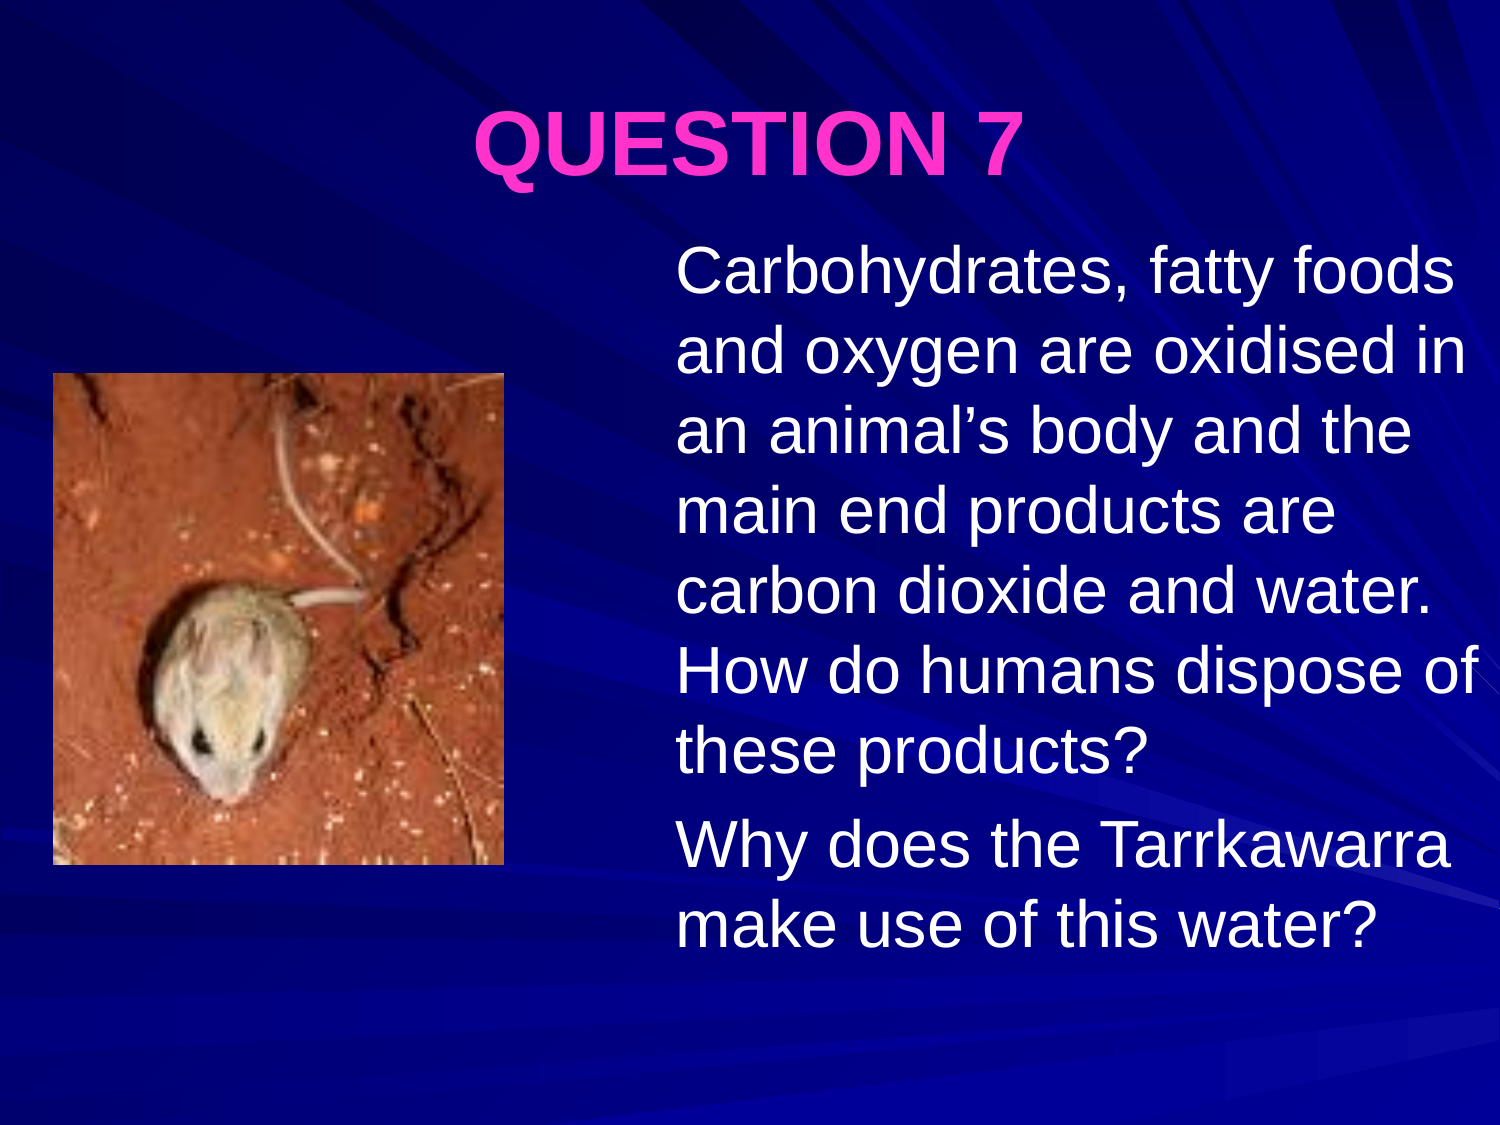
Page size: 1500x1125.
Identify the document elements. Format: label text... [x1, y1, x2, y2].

text_box Carbohydrates, fatty foods and oxygen are oxidised in an animal’s body and the main end products are carbon dioxide and water. How do humans dispose of these products? Why does the Tarrkawarra make use of this water? [560, 219, 1500, 1125]
picture [52, 373, 504, 866]
text_box QUESTION 7 [74, 45, 1425, 233]
